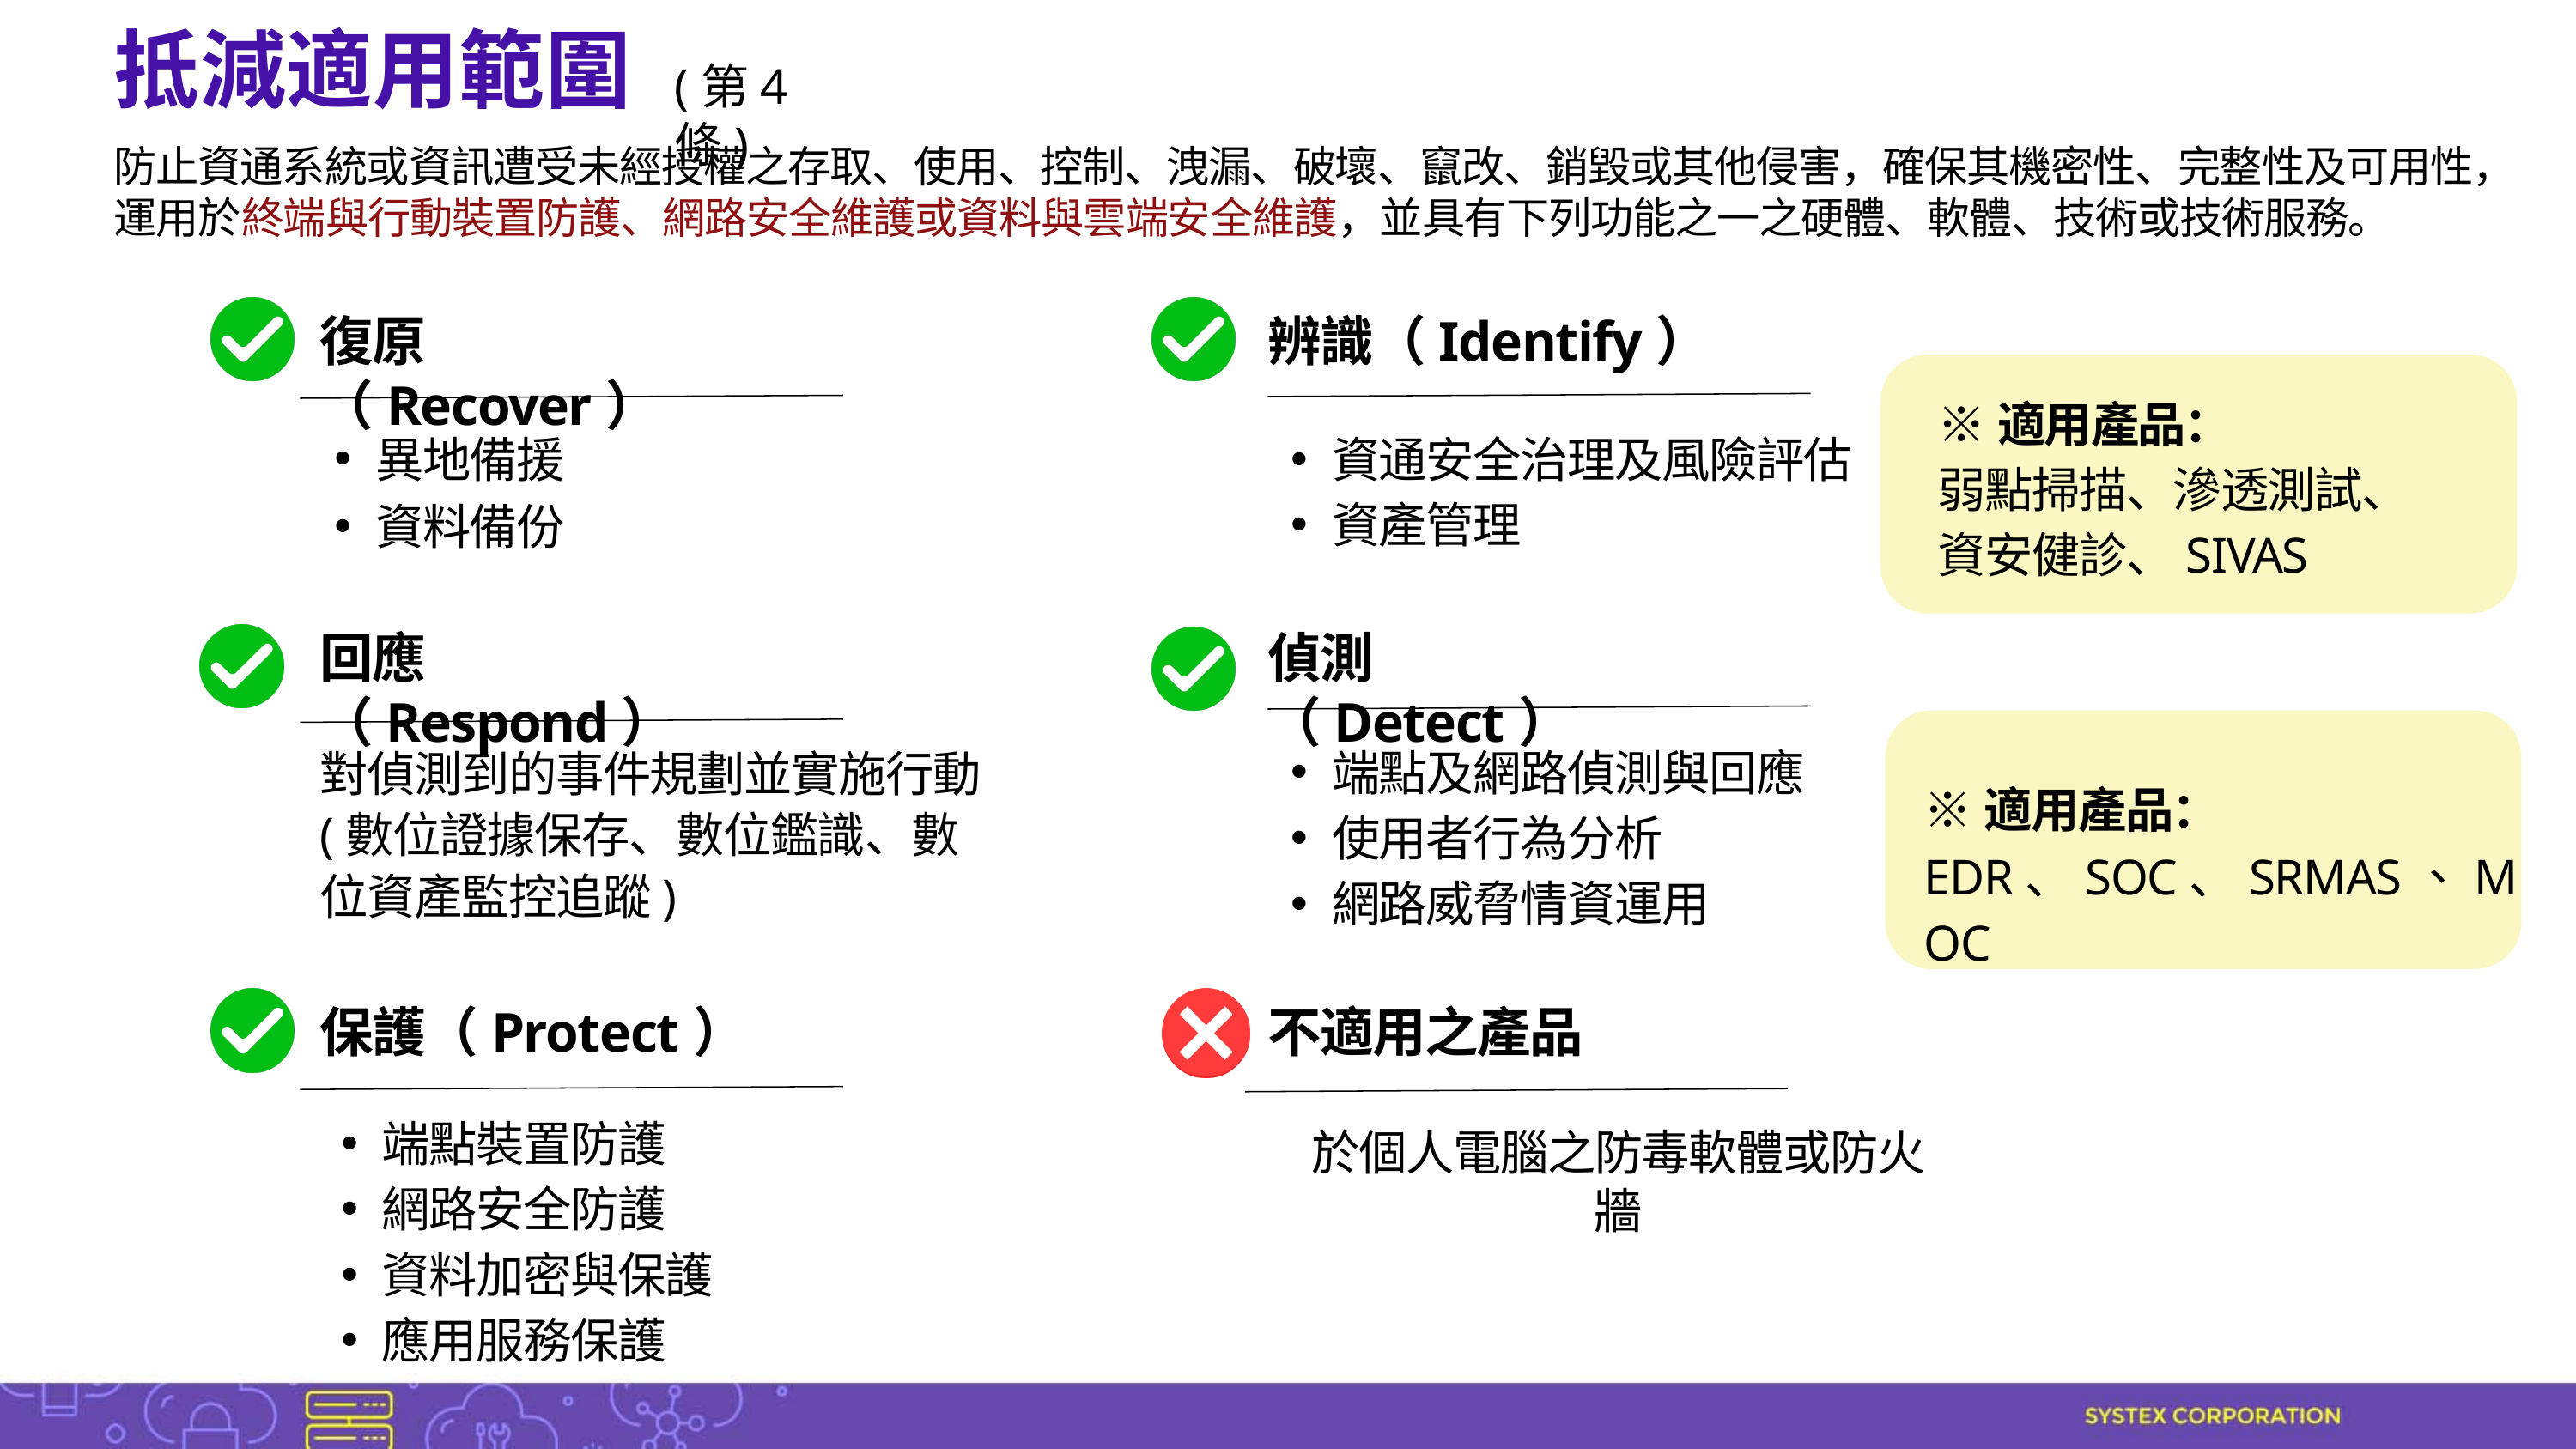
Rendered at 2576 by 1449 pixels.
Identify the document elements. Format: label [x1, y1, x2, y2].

text_box [1885, 710, 2522, 970]
picture [0, 0, 2576, 1449]
text_box [1880, 354, 2518, 614]
